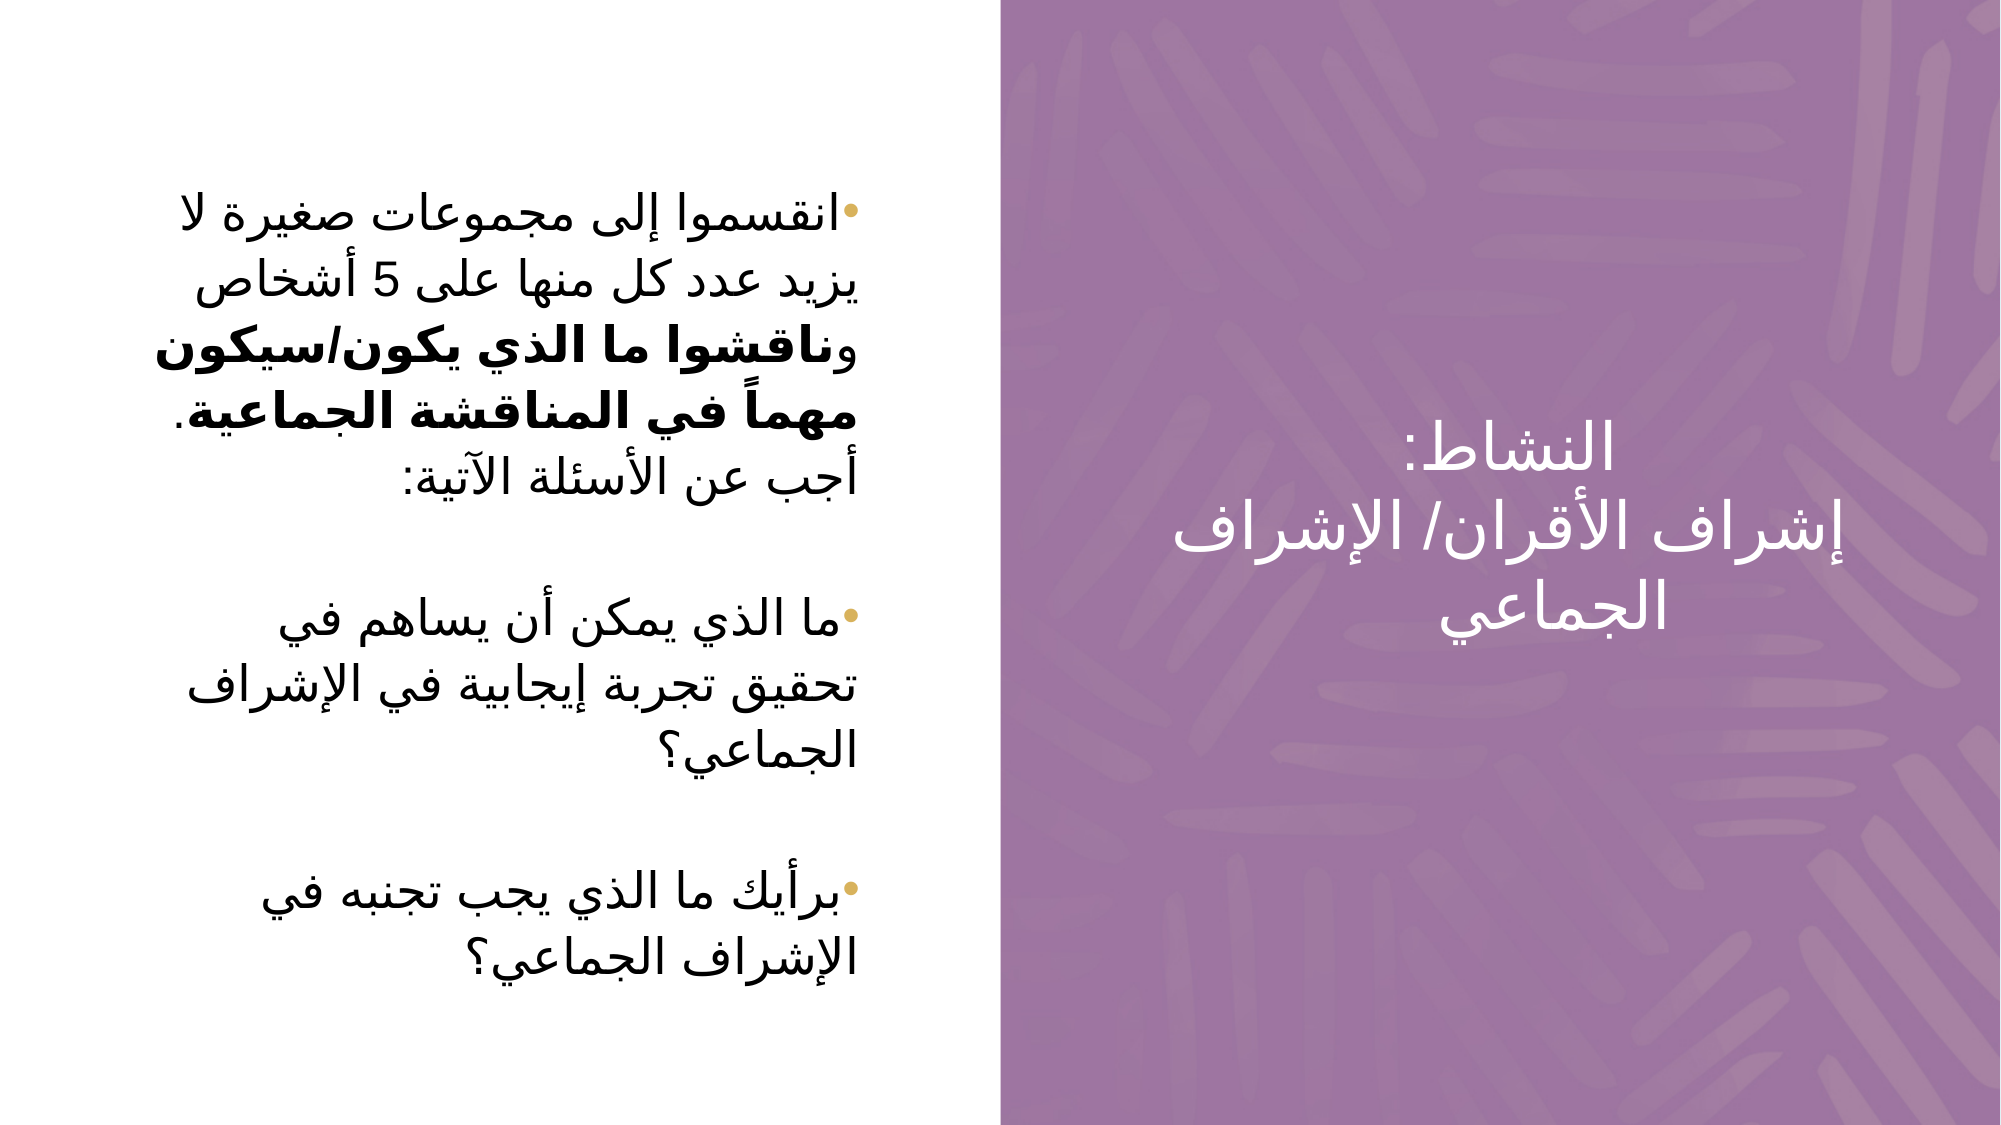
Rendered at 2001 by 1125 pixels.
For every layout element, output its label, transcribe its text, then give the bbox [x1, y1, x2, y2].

picture [0, 0, 2001, 1125]
list انقسموا إلى مجموعات صغيرة لا يزيد عدد كل منها على 5 أشخاص وناقشوا ما الذي يكون/سيكون مهماً في المناقشة الجماعية. أجب عن الأسئلة الآتية: ما الذي يمكن أن يساهم في تحقيق تجربة إيجابية في الإشراف الجماعي؟ برأيك ما الذي يجب تجنبه في الإشراف الجماعي؟ [132, 97, 868, 927]
title النشاط: إشراف الأقران/ الإشراف الجماعي [1118, 396, 1901, 651]
